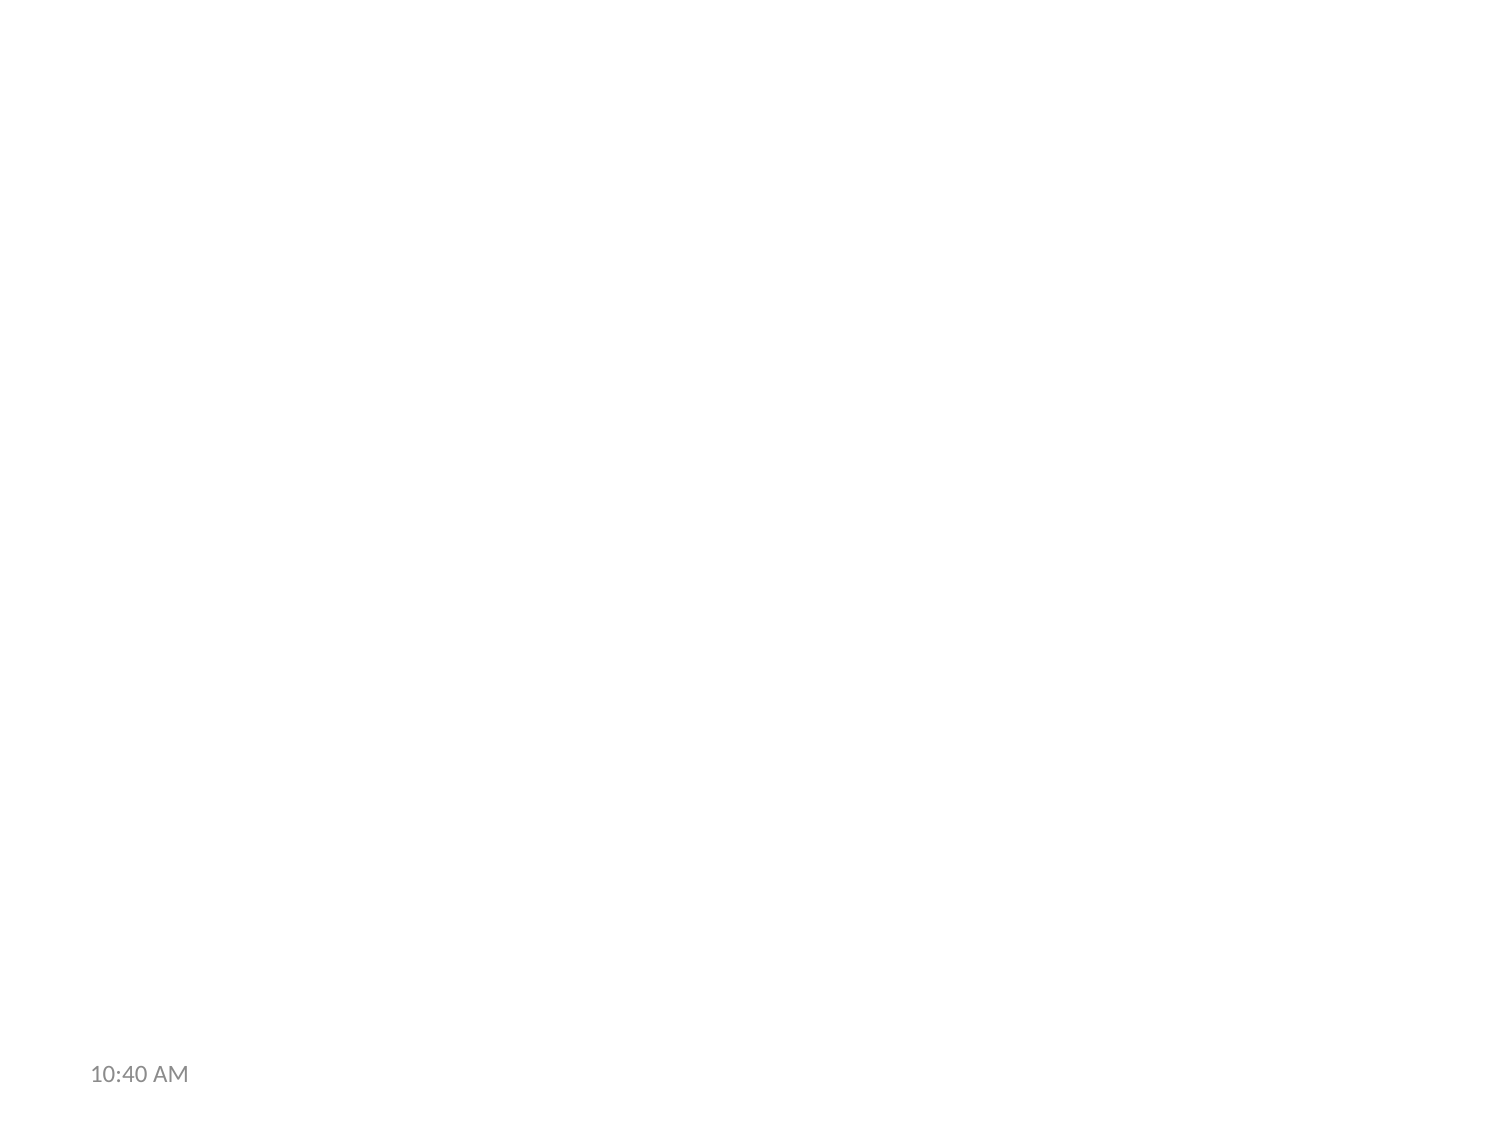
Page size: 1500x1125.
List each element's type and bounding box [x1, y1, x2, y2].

slide_number [75, 1042, 425, 1103]
